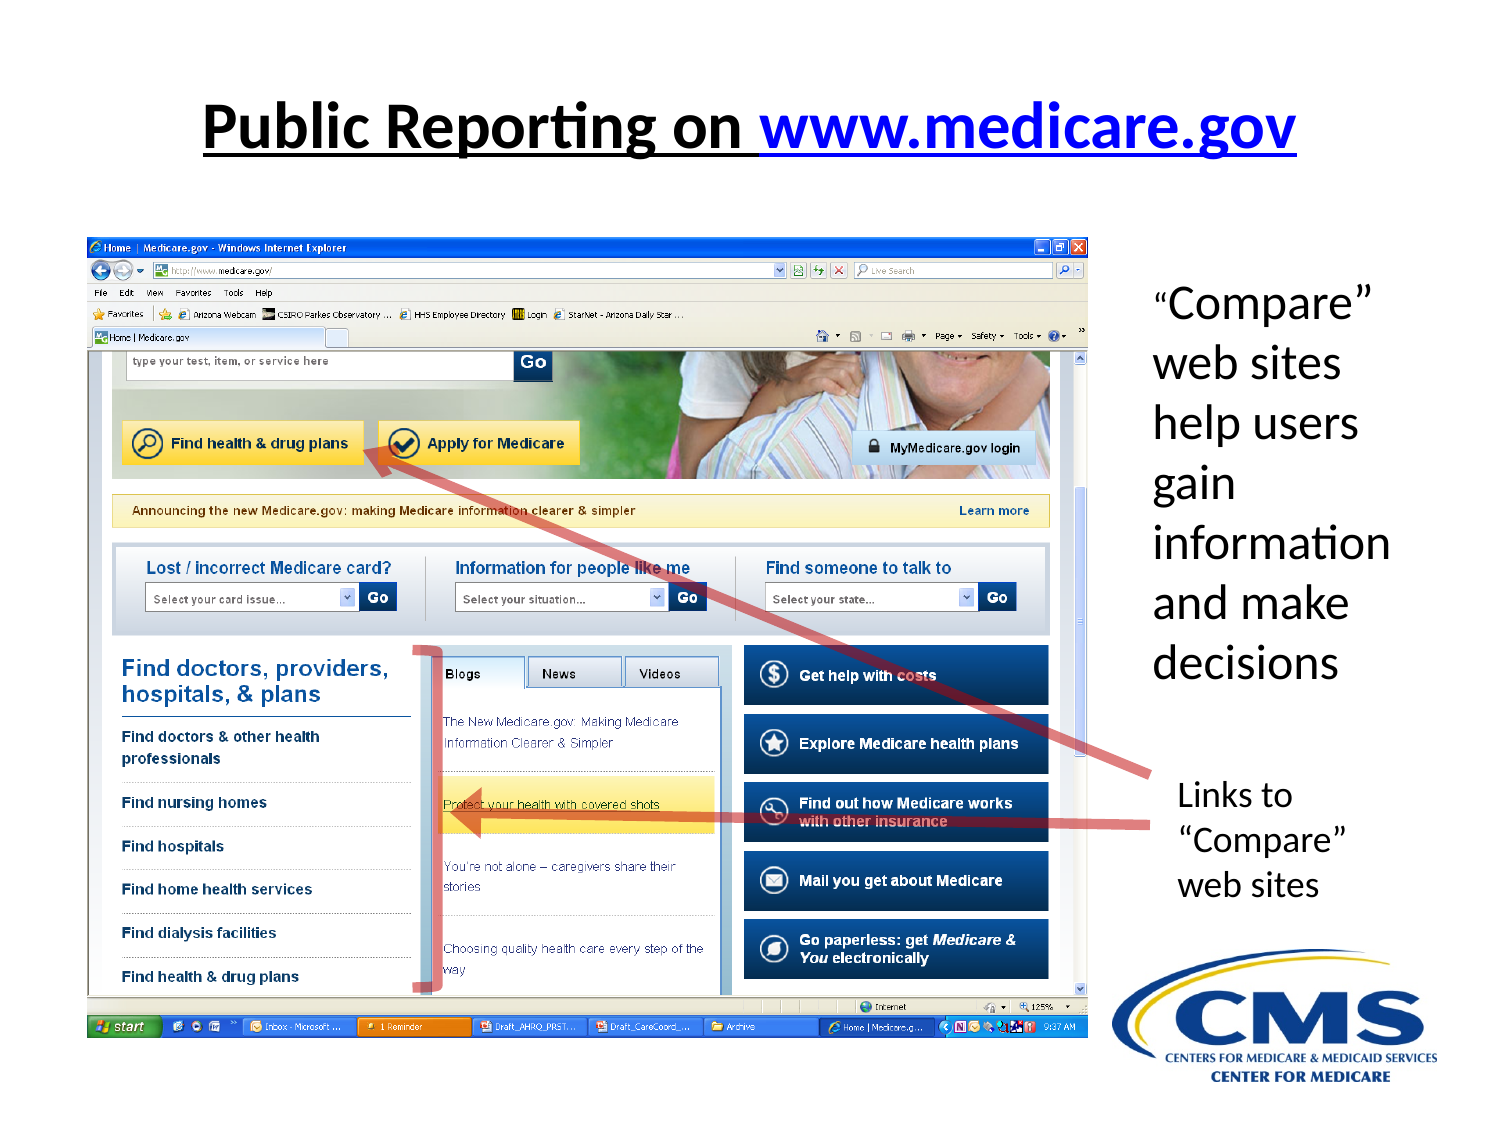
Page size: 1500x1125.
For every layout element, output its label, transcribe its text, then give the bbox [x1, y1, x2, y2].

text_box Links to “Compare” web sites [1162, 762, 1388, 913]
text_box “Compare” web sites help users gain information and make decisions [1137, 262, 1413, 698]
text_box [362, 449, 1151, 776]
picture [1112, 949, 1437, 1082]
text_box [449, 812, 1151, 826]
picture [87, 237, 1088, 1038]
text_box Public Reporting on www.medicare.gov [187, 74, 1313, 170]
